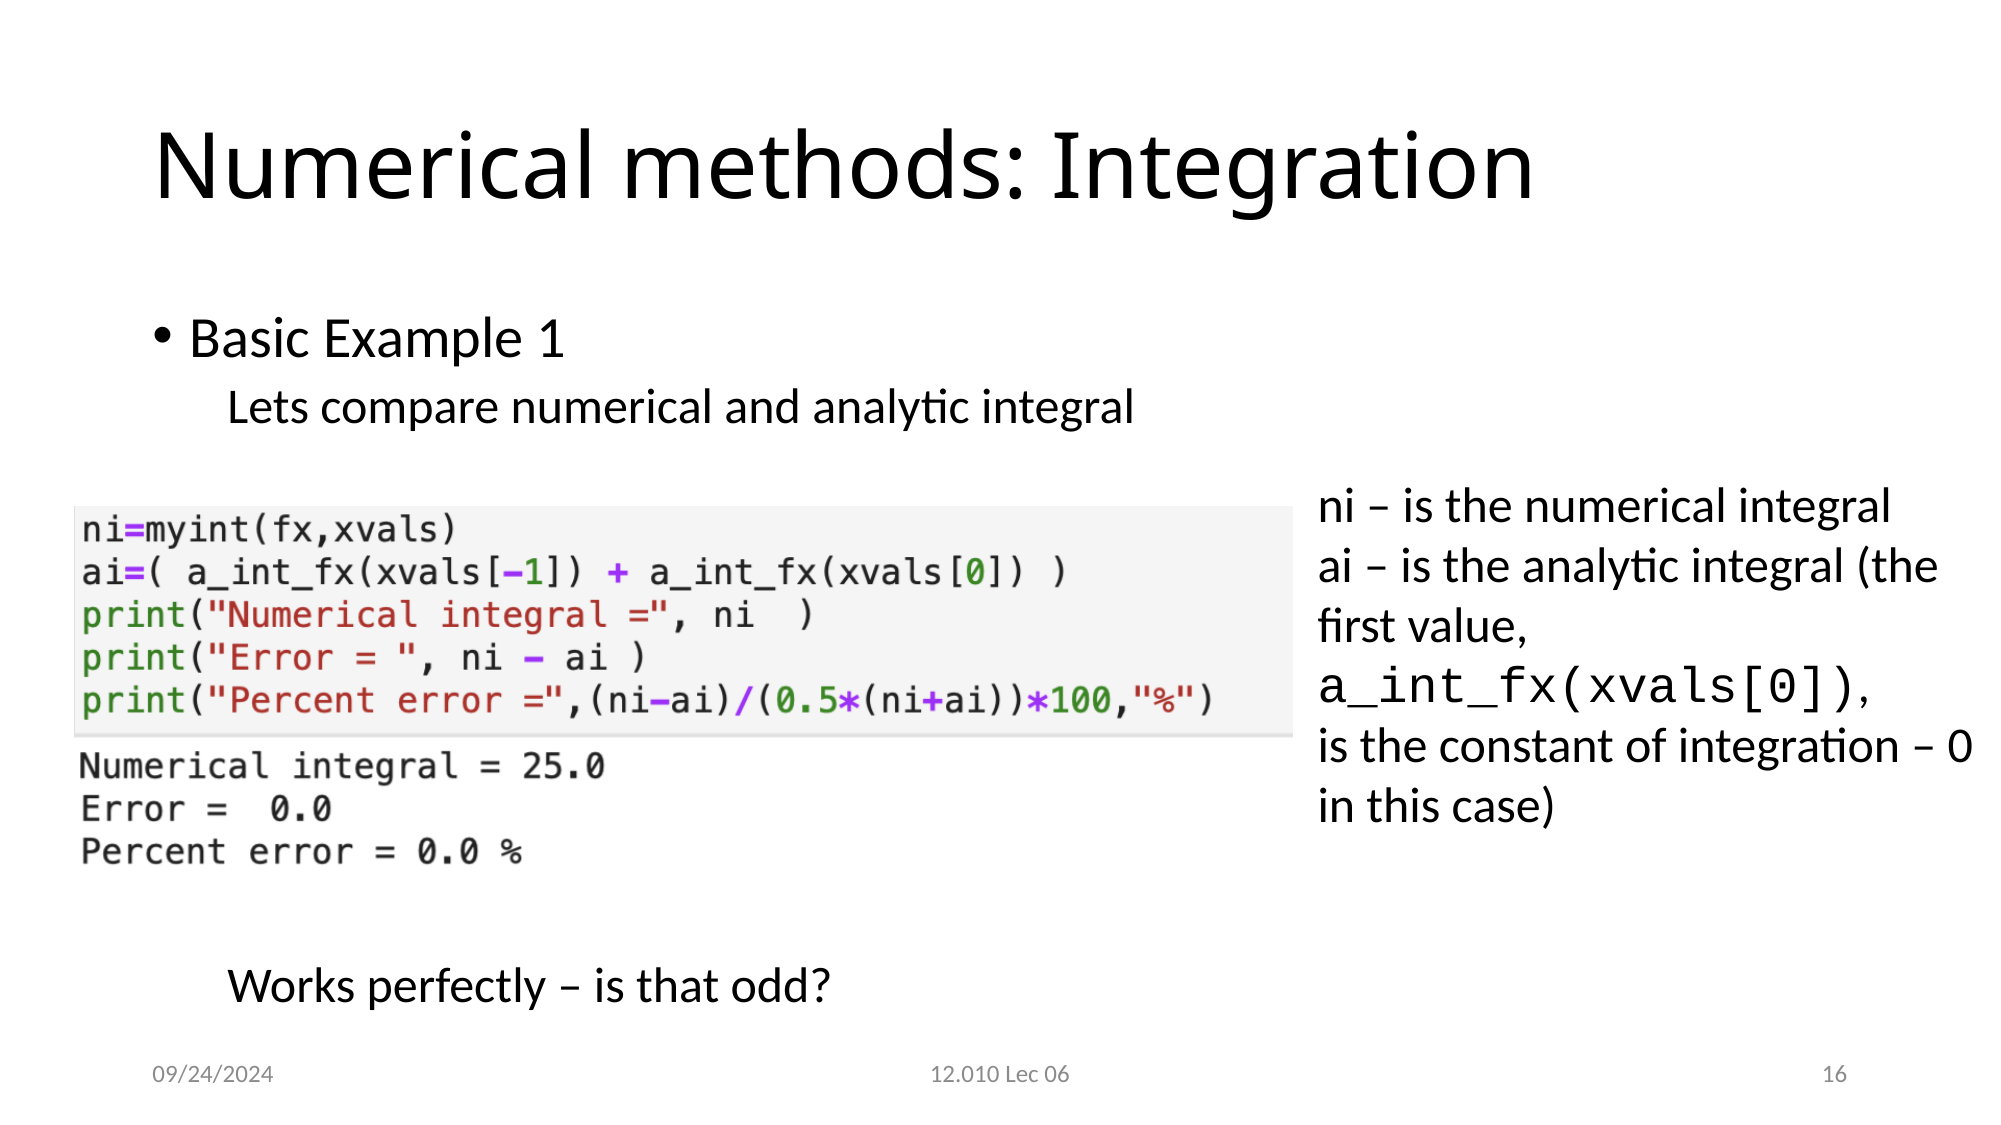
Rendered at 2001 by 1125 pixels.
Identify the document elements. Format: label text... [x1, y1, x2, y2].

list Basic Example 1 Lets compare numerical and analytic integral Works perfectly – is that odd? [137, 299, 1863, 1081]
title Numerical methods: Integration [137, 59, 1863, 278]
text_box ni – is the numerical integral ai – is the analytic integral (the first value, a_int_fx(xvals[0]), is the constant of integration – 0 in this case) [1302, 464, 1989, 900]
slide_number 16 [1412, 1042, 1863, 1103]
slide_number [137, 1042, 588, 1103]
footer 12.010 Lec 06 [662, 1042, 1338, 1103]
picture [74, 506, 1293, 895]
